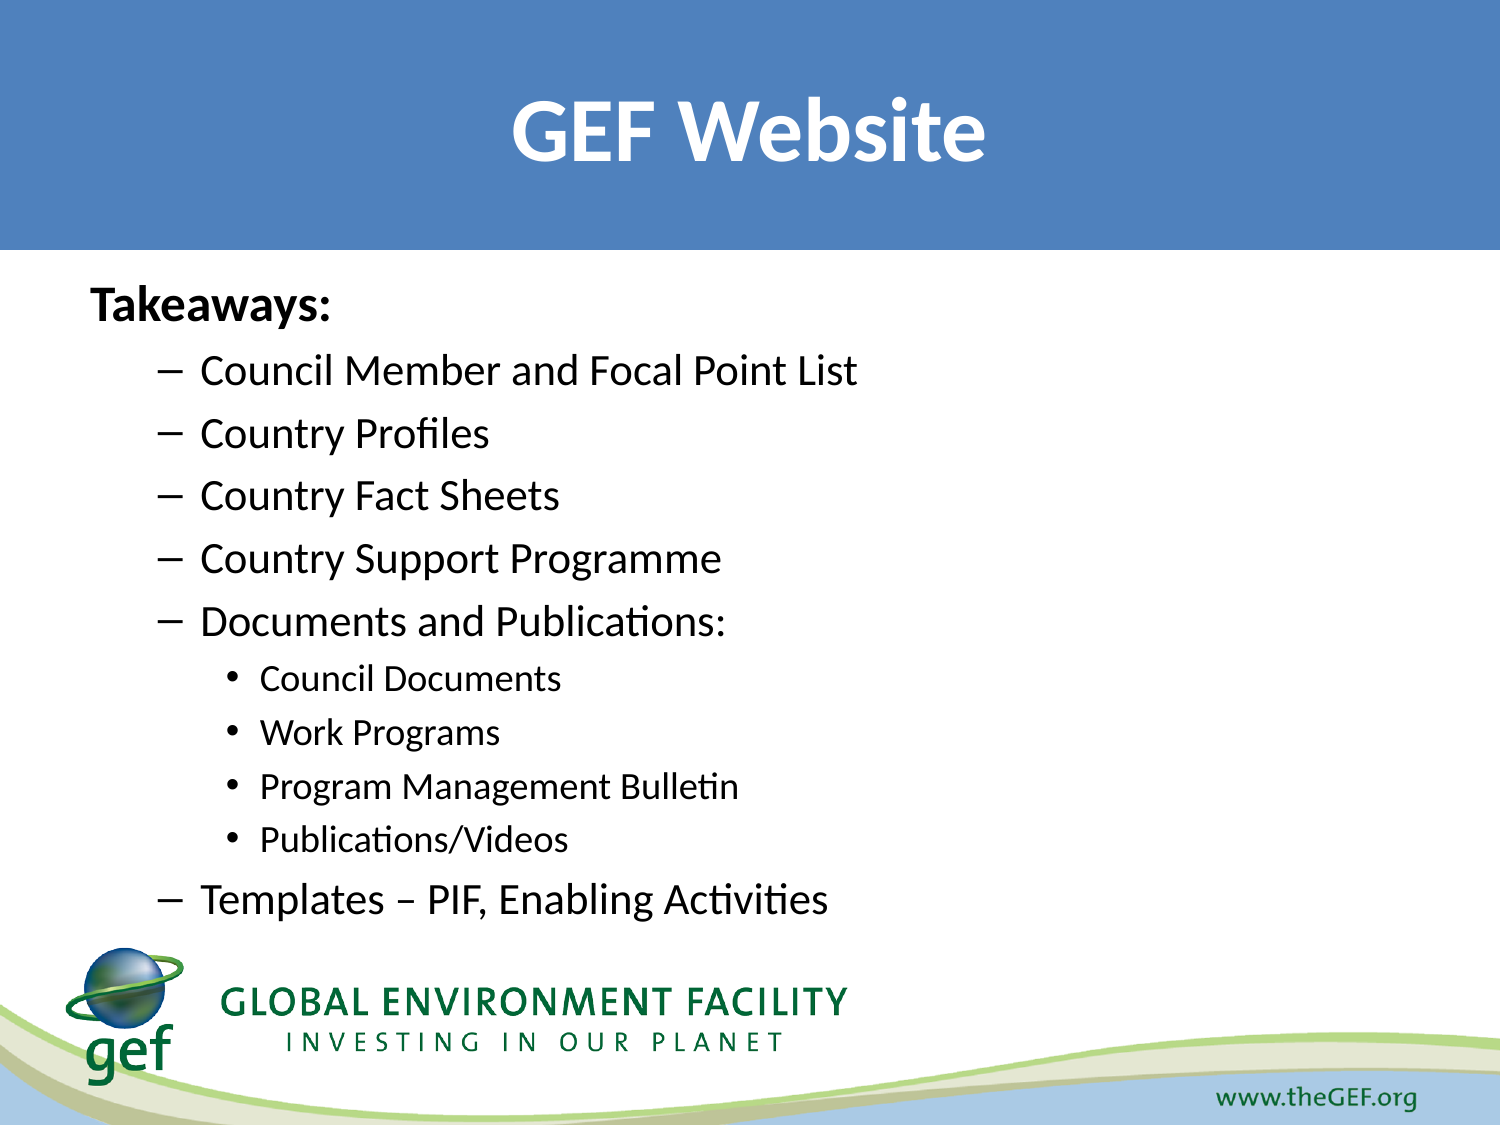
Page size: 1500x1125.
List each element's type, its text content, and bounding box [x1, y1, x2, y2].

list Takeaways: Council Member and Focal Point List Country Profiles Country Fact Sheets Country Support Programme Documents and Publications: Council Documents Work Programs Program Management Bulletin Publications/Videos Templates – PIF, Enabling Activities [74, 262, 1426, 938]
title GEF Website [0, 0, 1500, 251]
picture [0, 920, 1500, 1125]
